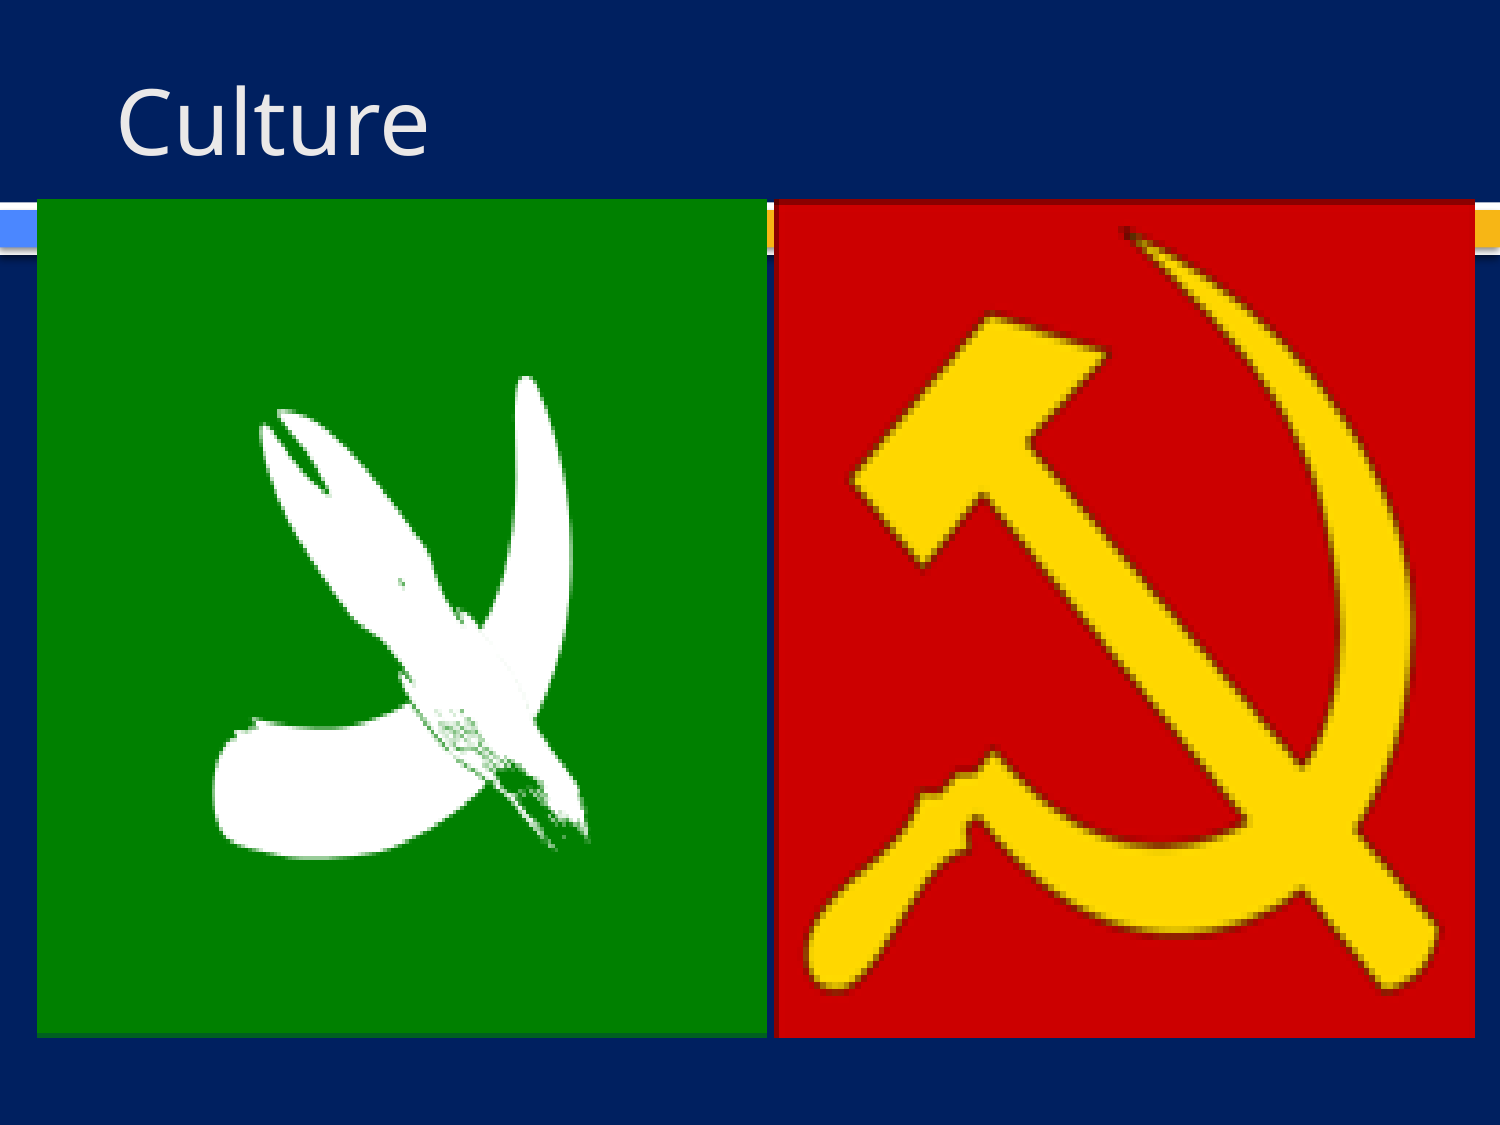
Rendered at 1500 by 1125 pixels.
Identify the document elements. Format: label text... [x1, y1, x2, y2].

picture [37, 199, 767, 1038]
title Culture [100, 37, 1438, 200]
picture [774, 199, 1476, 1038]
